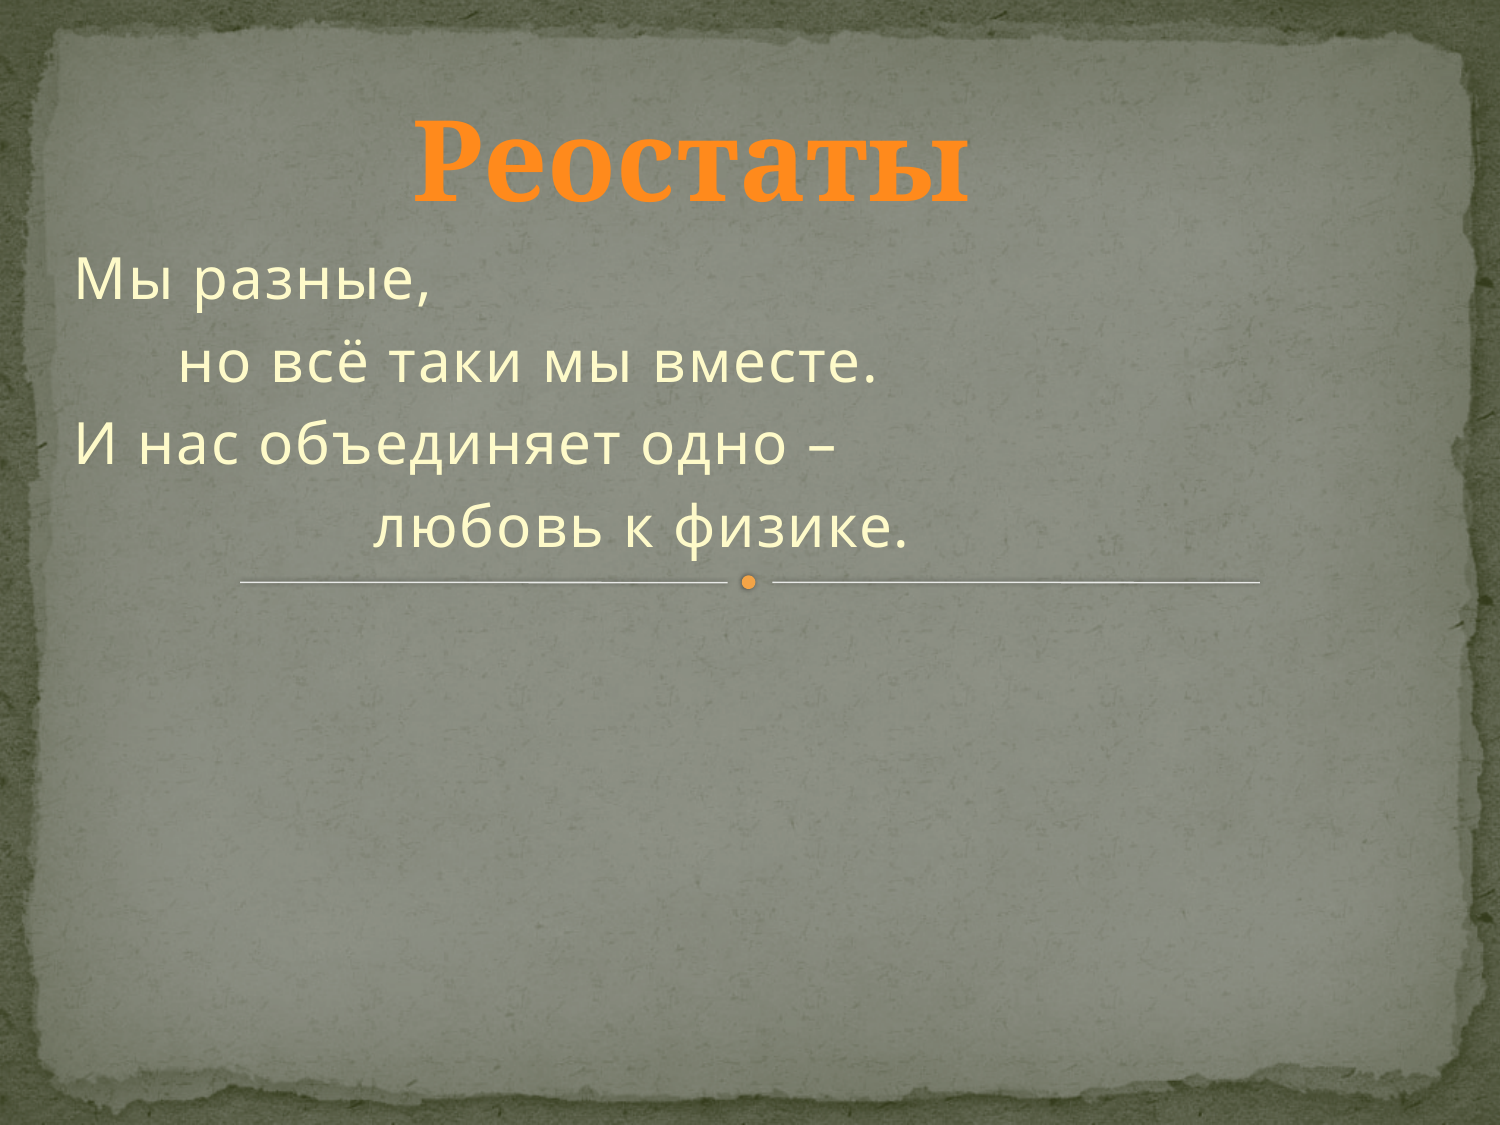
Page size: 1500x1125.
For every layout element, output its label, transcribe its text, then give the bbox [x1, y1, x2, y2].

text_box Реостаты [363, 81, 1020, 232]
subtitle Мы разные, но всё таки мы вместе. И нас объединяет одно – любовь к физике. [58, 234, 1122, 626]
